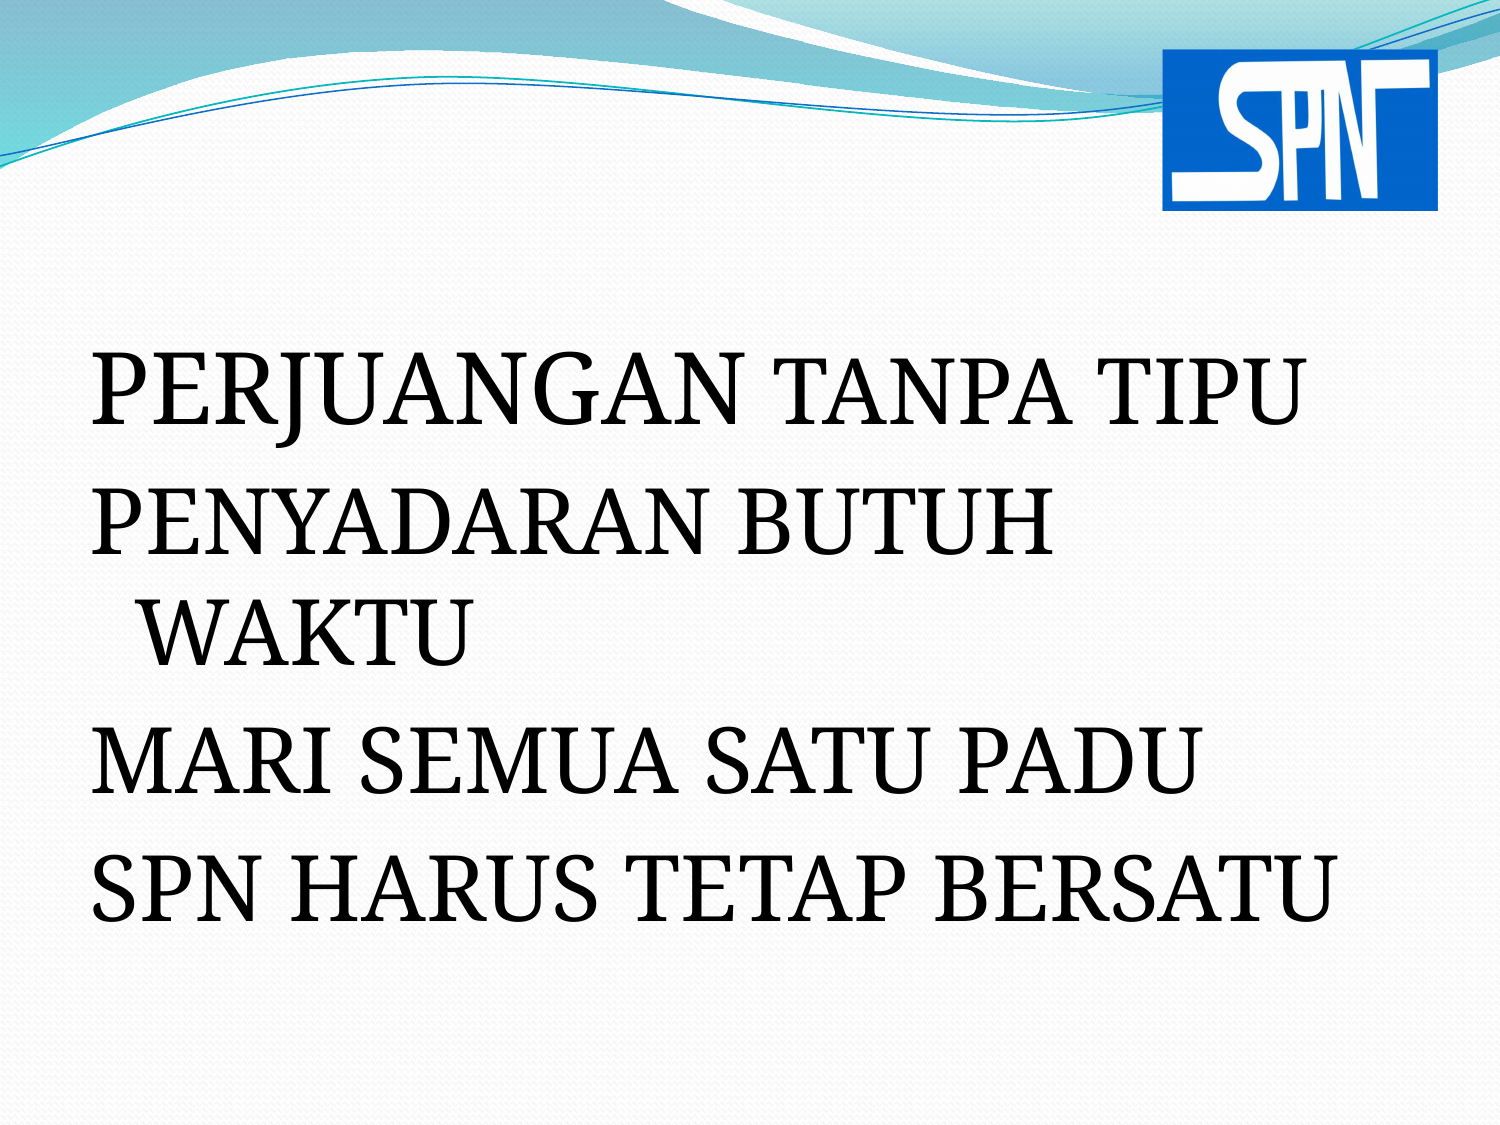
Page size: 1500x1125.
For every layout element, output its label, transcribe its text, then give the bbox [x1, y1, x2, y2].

list PERJUANGAN TANPA TIPU PENYADARAN BUTUH WAKTU MARI SEMUA SATU PADU SPN HARUS TETAP BERSATU [75, 317, 1425, 1038]
picture [1163, 50, 1214, 211]
picture [1384, 50, 1438, 211]
picture [1219, 0, 1381, 268]
